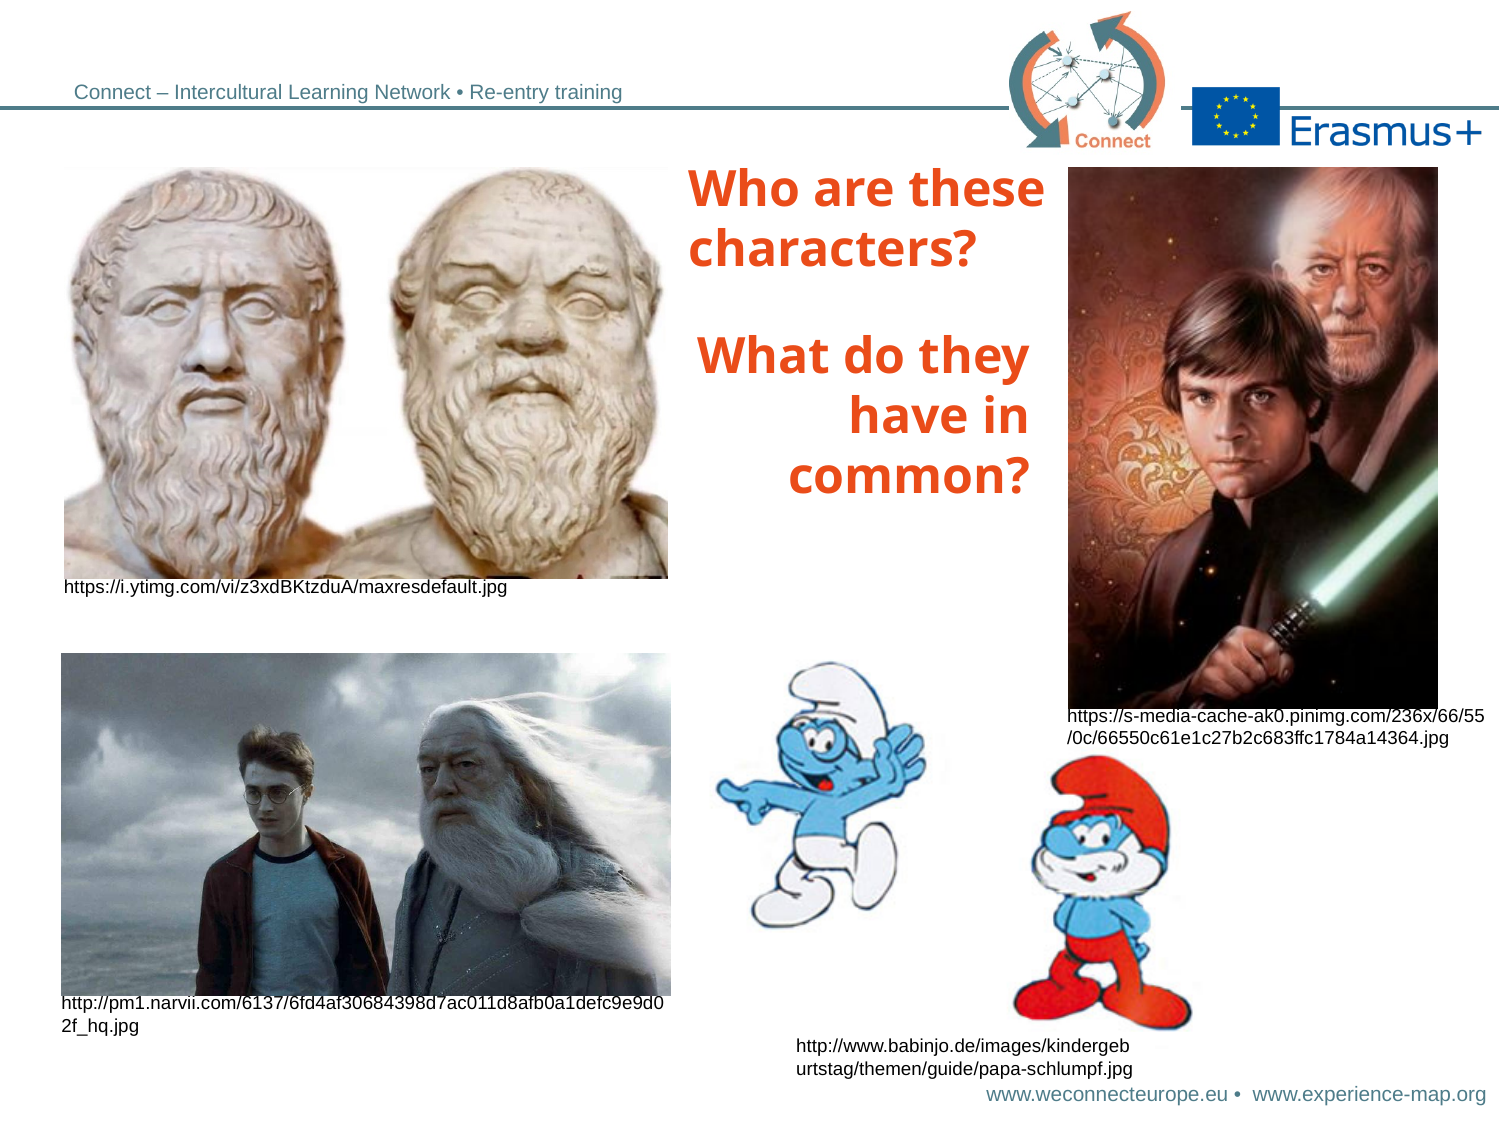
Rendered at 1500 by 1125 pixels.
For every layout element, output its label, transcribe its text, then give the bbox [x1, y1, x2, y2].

picture [684, 167, 1438, 1049]
text_box Who are these characters? [673, 148, 1115, 284]
picture [1009, 11, 1498, 162]
text_box What do they have in common? [672, 316, 1046, 512]
picture [61, 653, 671, 997]
text_box https://i.ytimg.com/vi/z3xdBKtzduA/maxresdefault.jpg [49, 567, 813, 605]
text_box http://pm1.narvii.com/6137/6fd4af30684398d7ac011d8afb0a1defc9e9d0 2f_hq.jpg [46, 983, 679, 1044]
text_box https://s-media-cache-ak0.pinimg.com/236x/66/55 /0c/66550c61e1c27b2c683ffc1784a14364.jpg [1232, 696, 1500, 756]
text_box http://www.babinjo.de/images/kindergeb urtstag/themen/guide/papa-schlumpf.jpg [781, 1058, 1192, 1087]
picture [64, 167, 668, 579]
